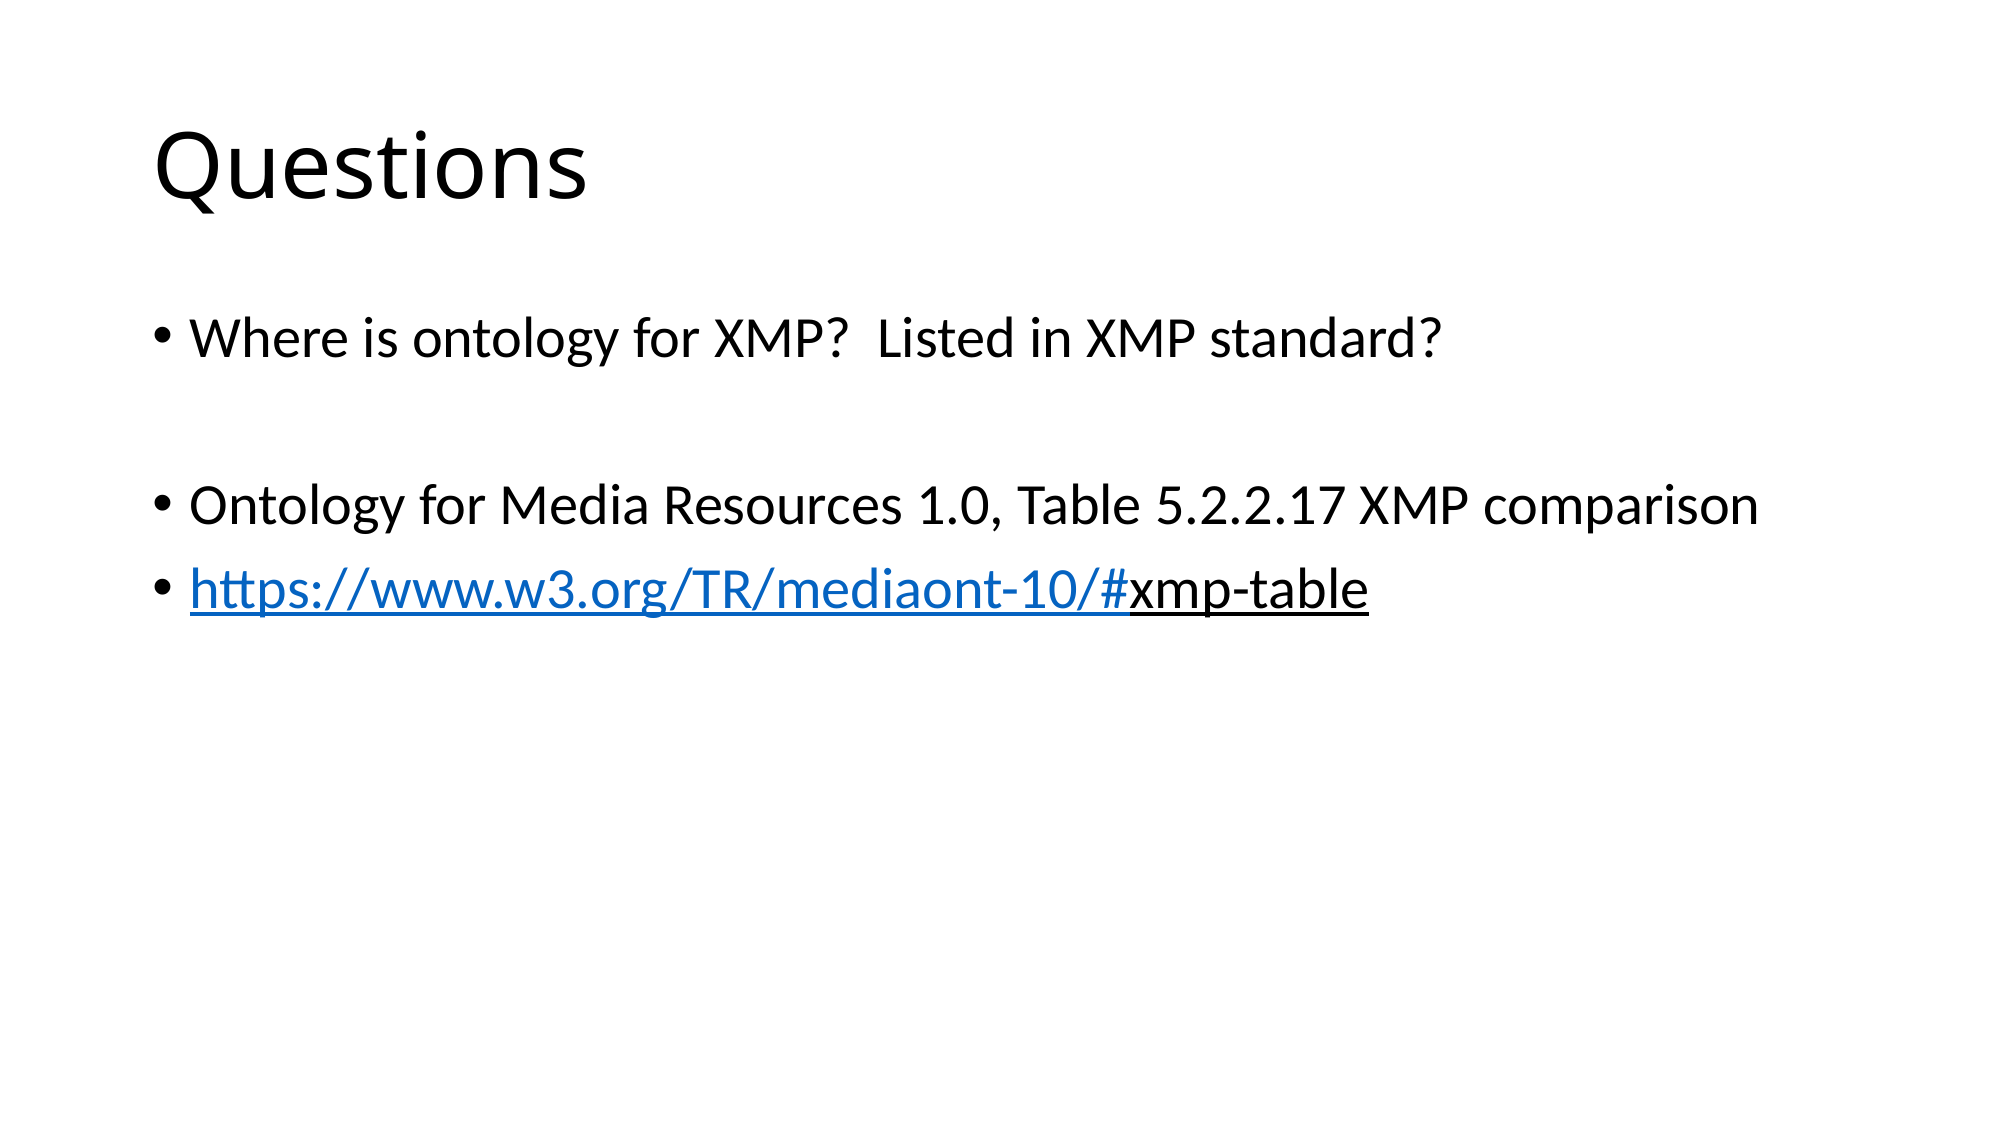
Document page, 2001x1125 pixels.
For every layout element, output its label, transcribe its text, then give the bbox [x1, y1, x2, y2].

title Questions [137, 59, 1863, 278]
list Where is ontology for XMP? Listed in XMP standard? Ontology for Media Resources 1.0, Table 5.2.2.17 XMP comparison https://www.w3.org/TR/mediaont-10/#xmp-table [137, 299, 1863, 1014]
